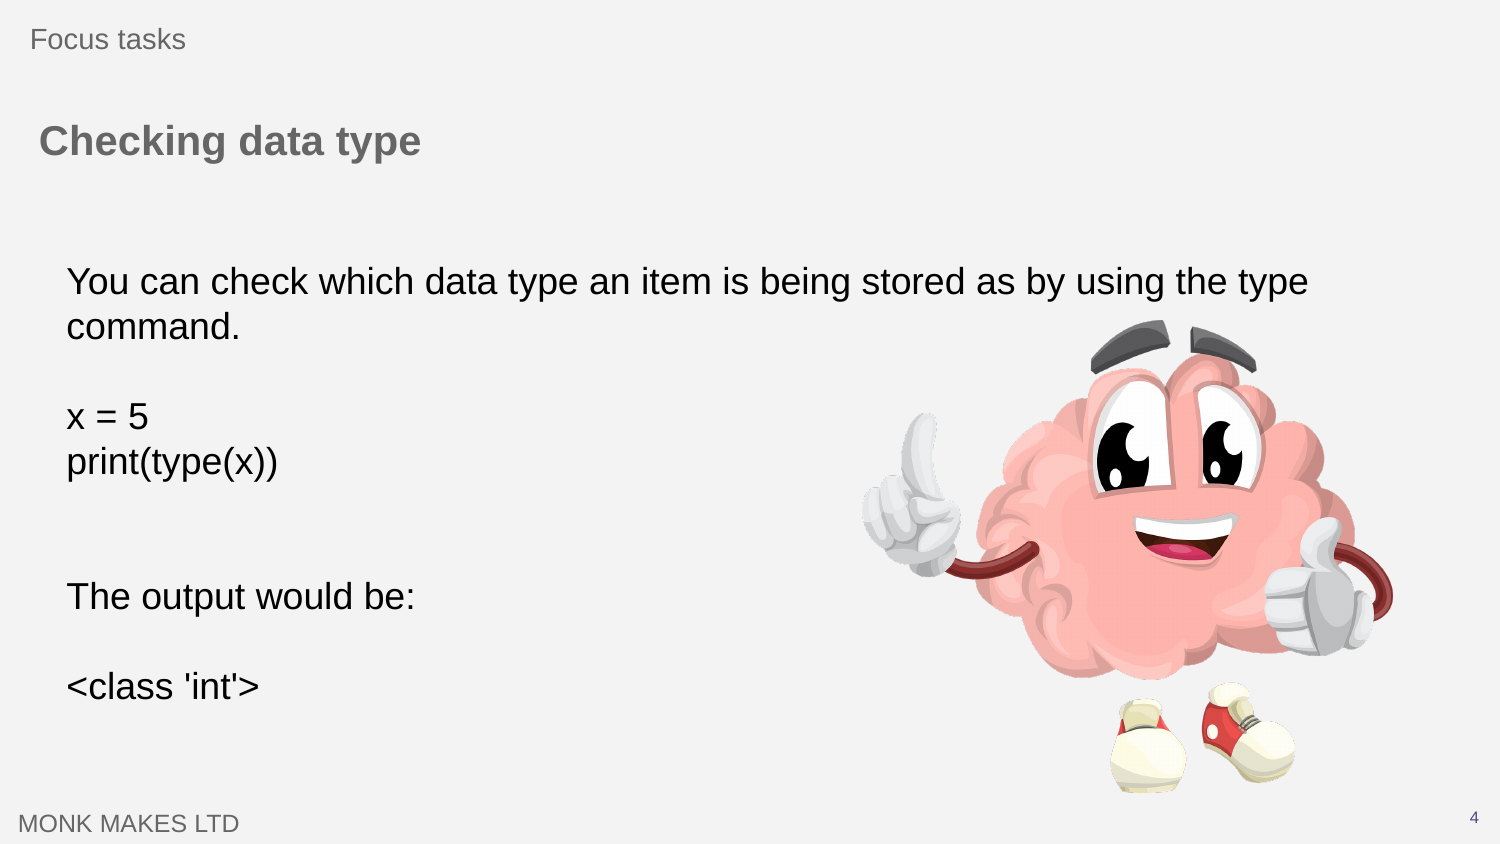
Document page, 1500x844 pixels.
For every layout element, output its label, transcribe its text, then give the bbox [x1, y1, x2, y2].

subtitle Focus tasks [14, 0, 1500, 52]
title Checking data type [23, 81, 1422, 198]
text_box You can check which data type an item is being stored as by using the type command. x = 5 print(type(x)) The output would be: <class 'int'> [51, 197, 1437, 754]
picture [862, 320, 1394, 793]
slide_number ‹#› [1448, 792, 1500, 844]
